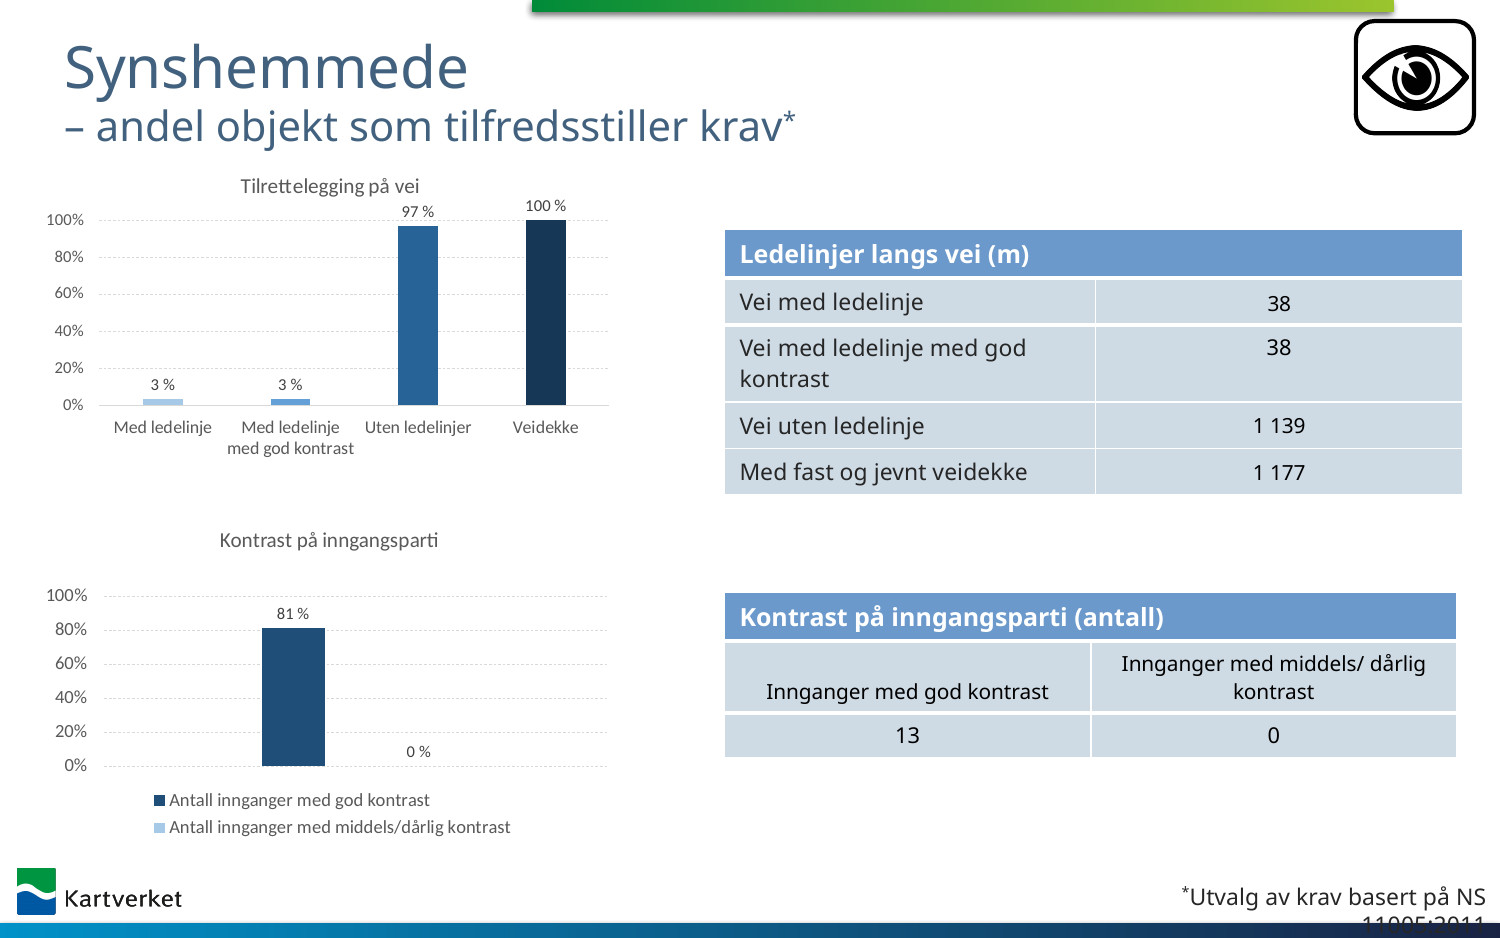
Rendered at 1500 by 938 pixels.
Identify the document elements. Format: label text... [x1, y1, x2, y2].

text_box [1355, 20, 1475, 134]
table_cell 0 [1092, 715, 1456, 757]
text_box *Utvalg av krav basert på NS 11005:2011 [1068, 873, 1500, 938]
text_box Synshemmede – andel objekt som tilfredsstiller krav* [49, 24, 1431, 158]
table_cell Med fast og jevnt veidekke [725, 449, 1095, 494]
table_cell 38 [1096, 327, 1462, 401]
picture [41, 166, 619, 492]
table_cell Vei med ledelinje [725, 280, 1095, 323]
table_cell Innganger med god kontrast [725, 643, 1090, 711]
table_cell Vei uten ledelinje [725, 403, 1095, 448]
table_cell 13 [725, 715, 1090, 757]
table_cell 38 [1096, 280, 1462, 323]
table_header Kontrast på inngangsparti (antall) [725, 593, 1456, 639]
table_cell 1 177 [1096, 449, 1462, 494]
table_header Ledelinjer langs vei (m) [725, 230, 1462, 276]
table_cell Vei med ledelinje med god kontrast [725, 327, 1095, 401]
picture [41, 520, 618, 846]
table_cell 1 139 [1096, 403, 1462, 448]
table_cell Innganger med middels/ dårlig kontrast [1092, 643, 1456, 711]
